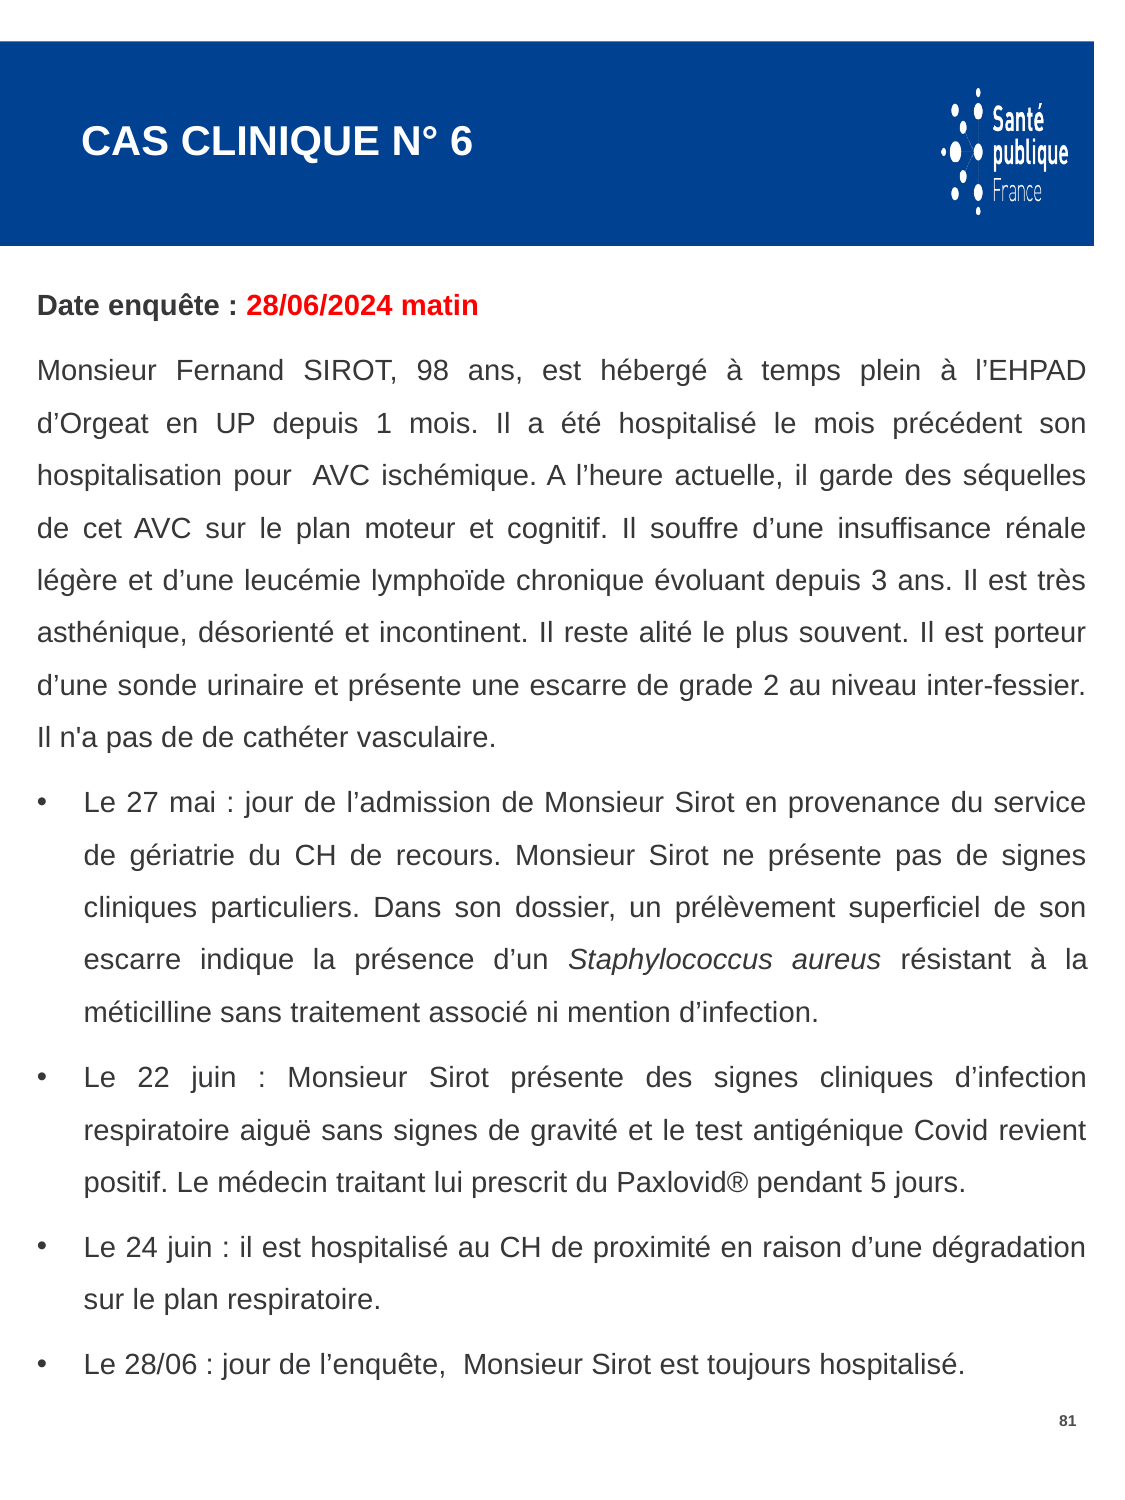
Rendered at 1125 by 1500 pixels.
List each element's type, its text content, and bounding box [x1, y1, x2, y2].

list Date enquête : 28/06/2024 matin Monsieur Fernand SIROT, 98 ans, est hébergé à temps plein à l’EHPAD d’Orgeat en UP depuis 1 mois. Il a été hospitalisé le mois précédent son hospitalisation pour AVC ischémique. A l’heure actuelle, il garde des séquelles de cet AVC sur le plan moteur et cognitif. Il souffre d’une insuffisance rénale légère et d’une leucémie lymphoïde chronique évoluant depuis 3 ans. Il est très asthénique, désorienté et incontinent. Il reste alité le plus souvent. Il est porteur d’une sonde urinaire et présente une escarre de grade 2 au niveau inter-fessier. Il n'a pas de de cathéter vasculaire. Le 27 mai : jour de l’admission de Monsieur Sirot en provenance du service de gériatrie du CH de recours. Monsieur Sirot ne présente pas de signes cliniques particuliers. Dans son dossier, un prélèvement superficiel de son escarre indique la présence d’un Staphylococcus aureus résistant à la méticilline sans traitement associé ni mention d’infection. Le 22 juin : Monsieur Sirot présente des signes cliniques d’infection respiratoire aiguë sans signes de gravité et le test antigénique Covid revient positif. Le médecin traitant lui prescrit du Paxlovid® pendant 5 jours. Le 24 juin : il est hospitalisé au CH de proximité en raison d’une dégradation sur le plan respiratoire. Le 28/06 : jour de l’enquête, Monsieur Sirot est toujours hospitalisé. [30, 269, 1094, 1500]
title Cas clinique n° 6 [75, 41, 908, 246]
picture [941, 88, 1068, 215]
